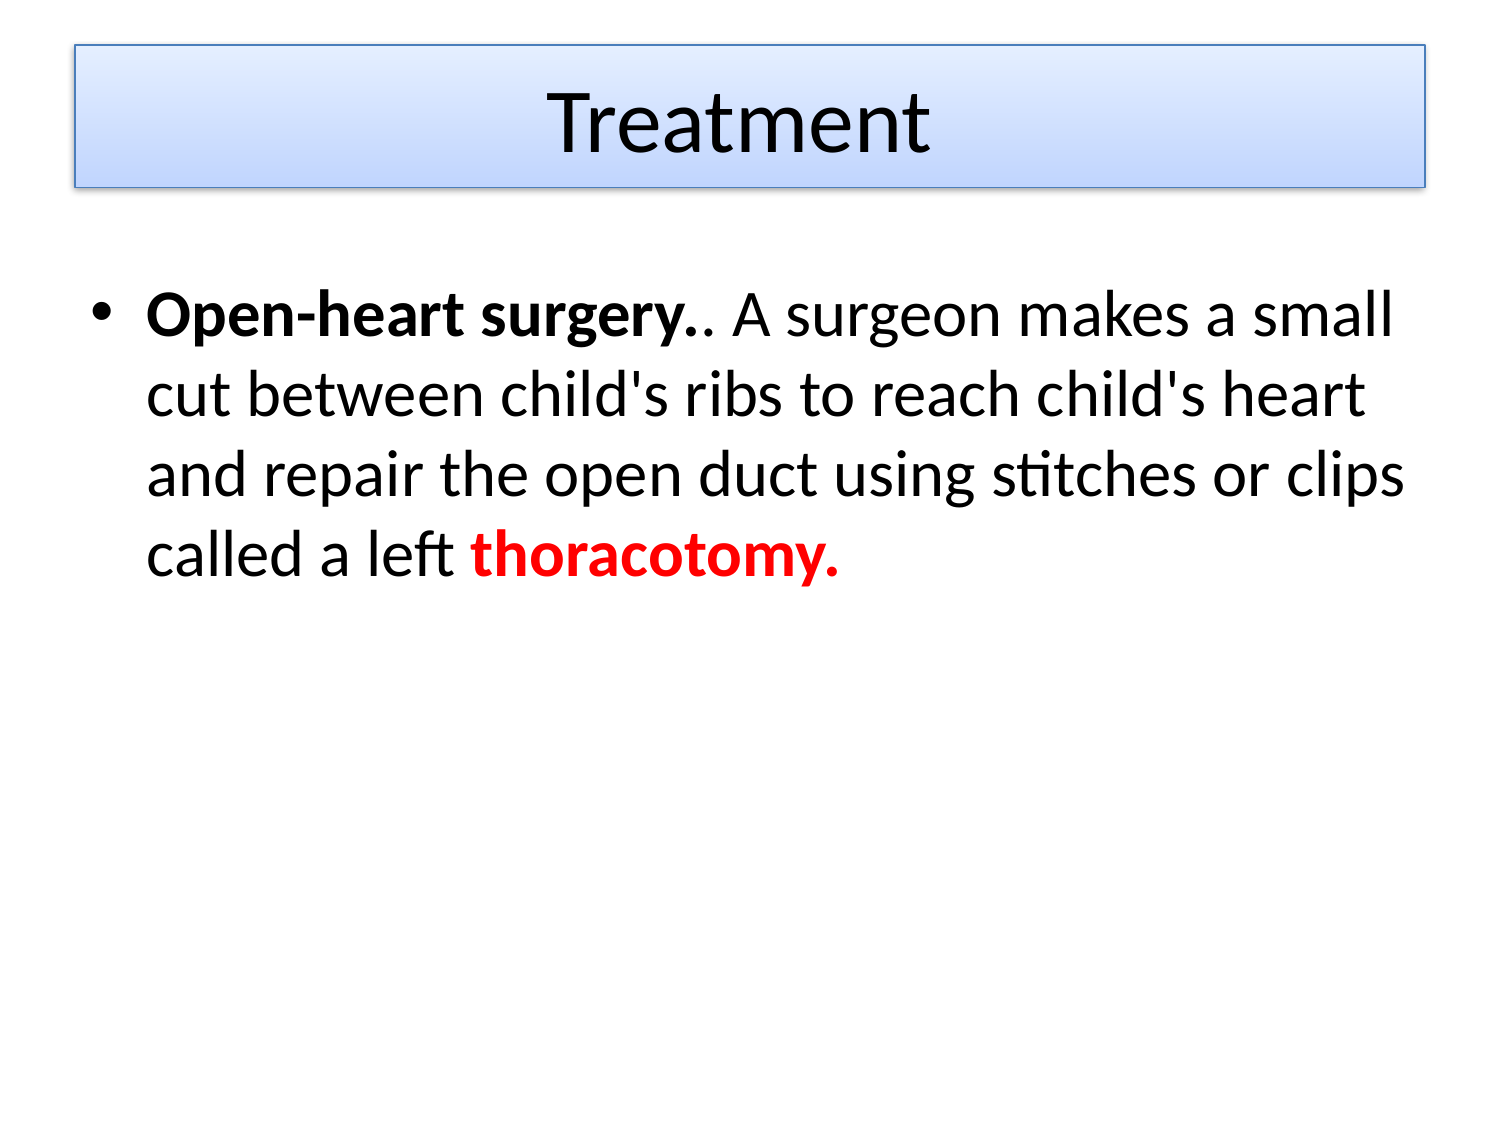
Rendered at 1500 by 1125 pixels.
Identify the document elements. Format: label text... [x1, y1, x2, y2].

list Open-heart surgery.. A surgeon makes a small cut between child's ribs to reach child's heart and repair the open duct using stitches or clips called a left thoracotomy. [75, 262, 1425, 1005]
title Treatment [74, 44, 1426, 188]
